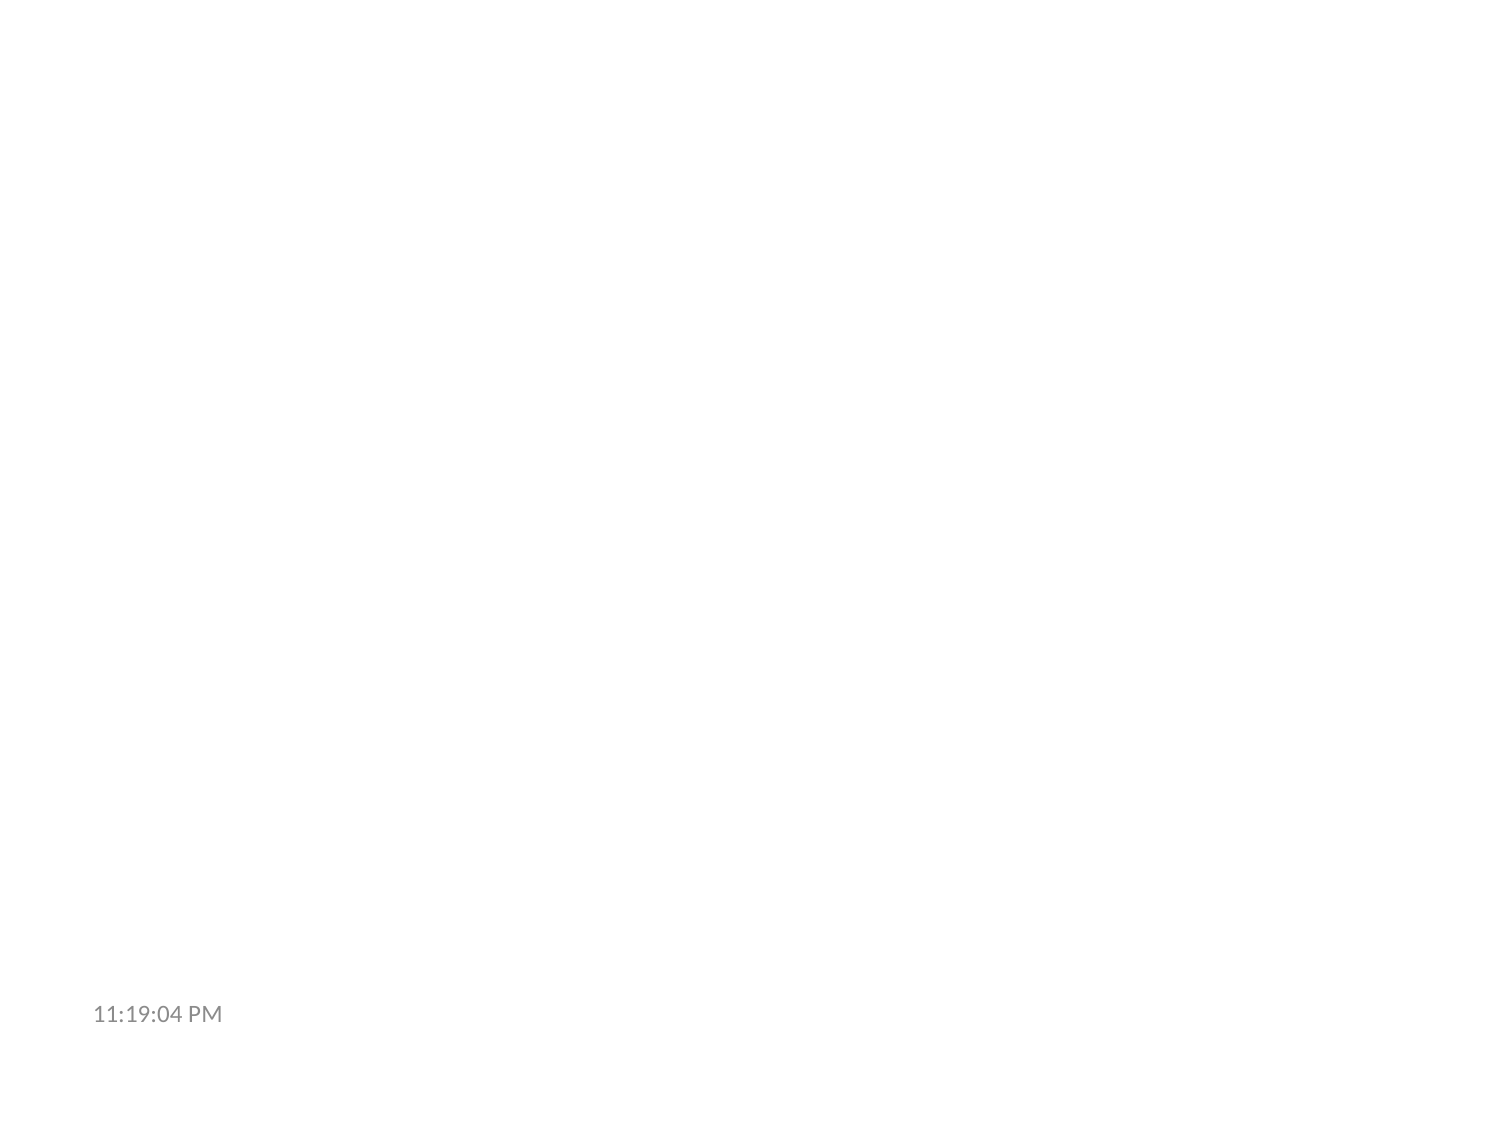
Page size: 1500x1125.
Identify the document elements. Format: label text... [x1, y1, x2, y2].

text_box 3:35:09 PM [77, 982, 428, 1043]
